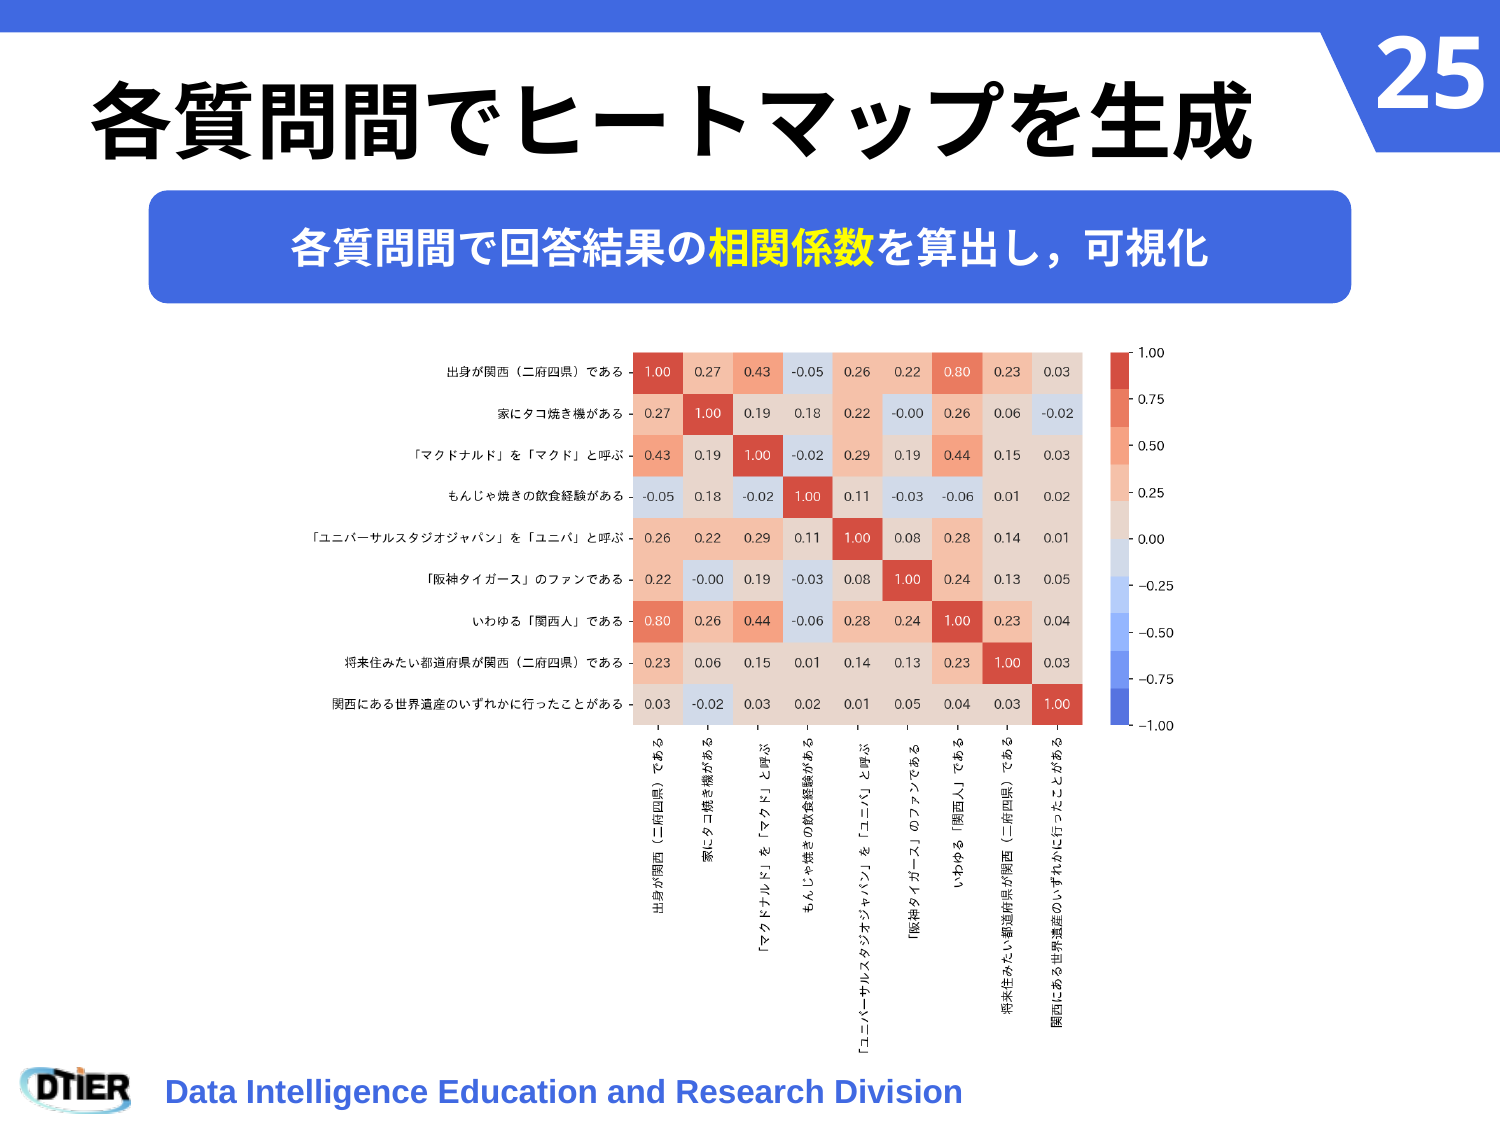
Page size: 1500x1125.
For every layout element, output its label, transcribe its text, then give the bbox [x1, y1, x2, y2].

text_box 各質問間で回答結果の相関係数を算出し，可視化 [147, 189, 1353, 305]
picture [19, 1067, 131, 1114]
title 各質問間でヒートマップを生成 [75, 59, 1397, 180]
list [292, 333, 1208, 1066]
